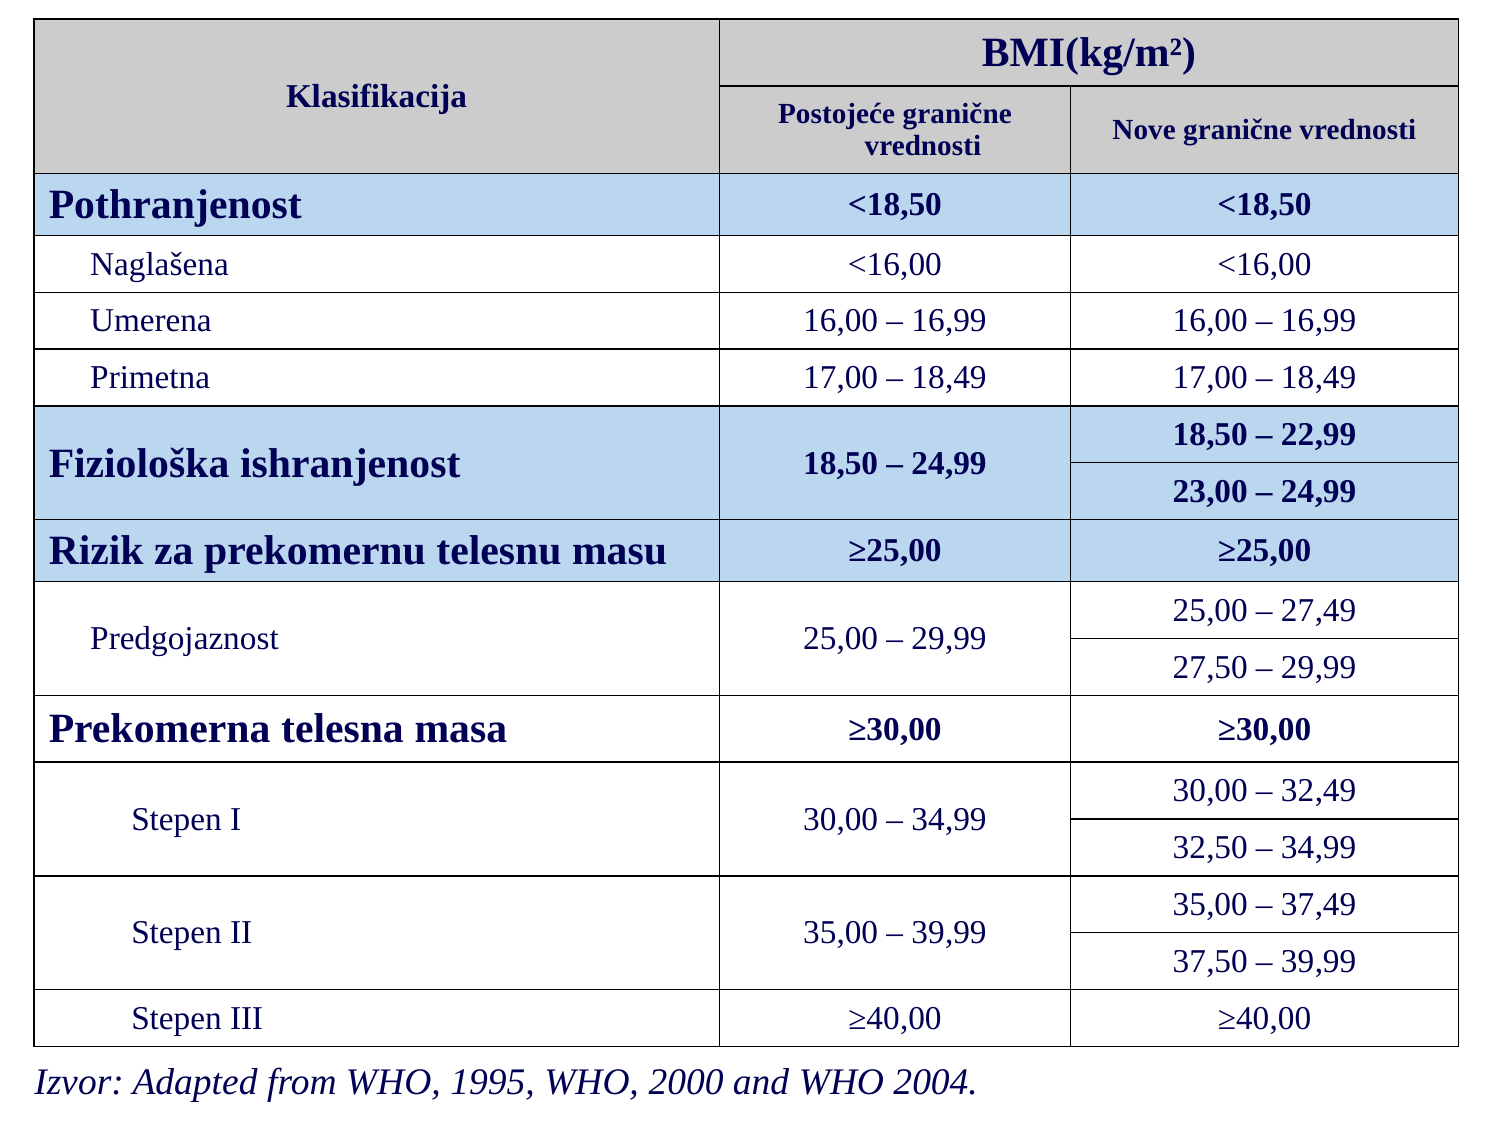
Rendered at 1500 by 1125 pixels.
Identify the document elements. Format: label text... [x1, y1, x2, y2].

table_cell ≥30,00 [720, 696, 1070, 761]
table_cell Stepen I [35, 763, 719, 875]
table_cell <16,00 [1071, 236, 1458, 292]
table_cell Umerena [35, 293, 719, 348]
table_cell 30,00 – 34,99 [720, 763, 1070, 875]
table_cell 35,00 – 37,49 [1071, 877, 1458, 932]
table_cell 35,00 – 39,99 [720, 877, 1070, 989]
table_cell Prekomerna telesna masa [35, 696, 719, 761]
table_cell 17,00 – 18,49 [720, 350, 1070, 405]
table_cell ≥25,00 [1071, 520, 1458, 581]
table_cell Stepen II [35, 877, 719, 989]
table_cell Rizik za prekomernu telesnu masu [35, 520, 719, 581]
table_cell <18,50 [1071, 174, 1458, 235]
table_cell 37,50 – 39,99 [1071, 933, 1458, 989]
table_cell 30,00 – 32,49 [1071, 763, 1458, 818]
table_cell 16,00 – 16,99 [1071, 293, 1458, 348]
table_cell 25,00 – 29,99 [720, 582, 1070, 695]
table_cell 16,00 – 16,99 [720, 293, 1070, 348]
table_cell ≥40,00 [1071, 990, 1458, 1046]
table_cell Predgojaznost [35, 582, 719, 695]
table_cell 18,50 – 22,99 [1071, 407, 1458, 462]
table_cell 27,50 – 29,99 [1071, 639, 1458, 695]
table_header BMI(kg/m²) [720, 20, 1458, 85]
table_cell 18,50 – 24,99 [720, 407, 1070, 519]
table_cell 23,00 – 24,99 [1071, 463, 1458, 519]
table_cell 32,50 – 34,99 [1071, 820, 1458, 875]
table_cell Postojeće granične vrednosti [720, 87, 1070, 173]
table_cell <18,50 [720, 174, 1070, 235]
table_cell ≥30,00 [1071, 696, 1458, 761]
table_header Klasifikacija [35, 20, 719, 173]
table_cell ≥40,00 [720, 990, 1070, 1046]
table_cell Pothranjenost [35, 174, 719, 235]
table_cell <16,00 [720, 236, 1070, 292]
table_cell Nove granične vrednosti [1071, 87, 1458, 173]
table_cell Fiziološka ishranjenost [35, 407, 719, 519]
table_cell 25,00 – 27,49 [1071, 582, 1458, 638]
table_cell ≥25,00 [720, 520, 1070, 581]
table_cell Primetna [35, 350, 719, 405]
text_box Izvor: Adapted from WHO, 1995, WHO, 2000 and WHO 2004. [19, 1049, 1002, 1110]
table_cell Stepen III [35, 990, 719, 1046]
table_cell 17,00 – 18,49 [1071, 350, 1458, 405]
table_cell Naglašena [35, 236, 719, 292]
